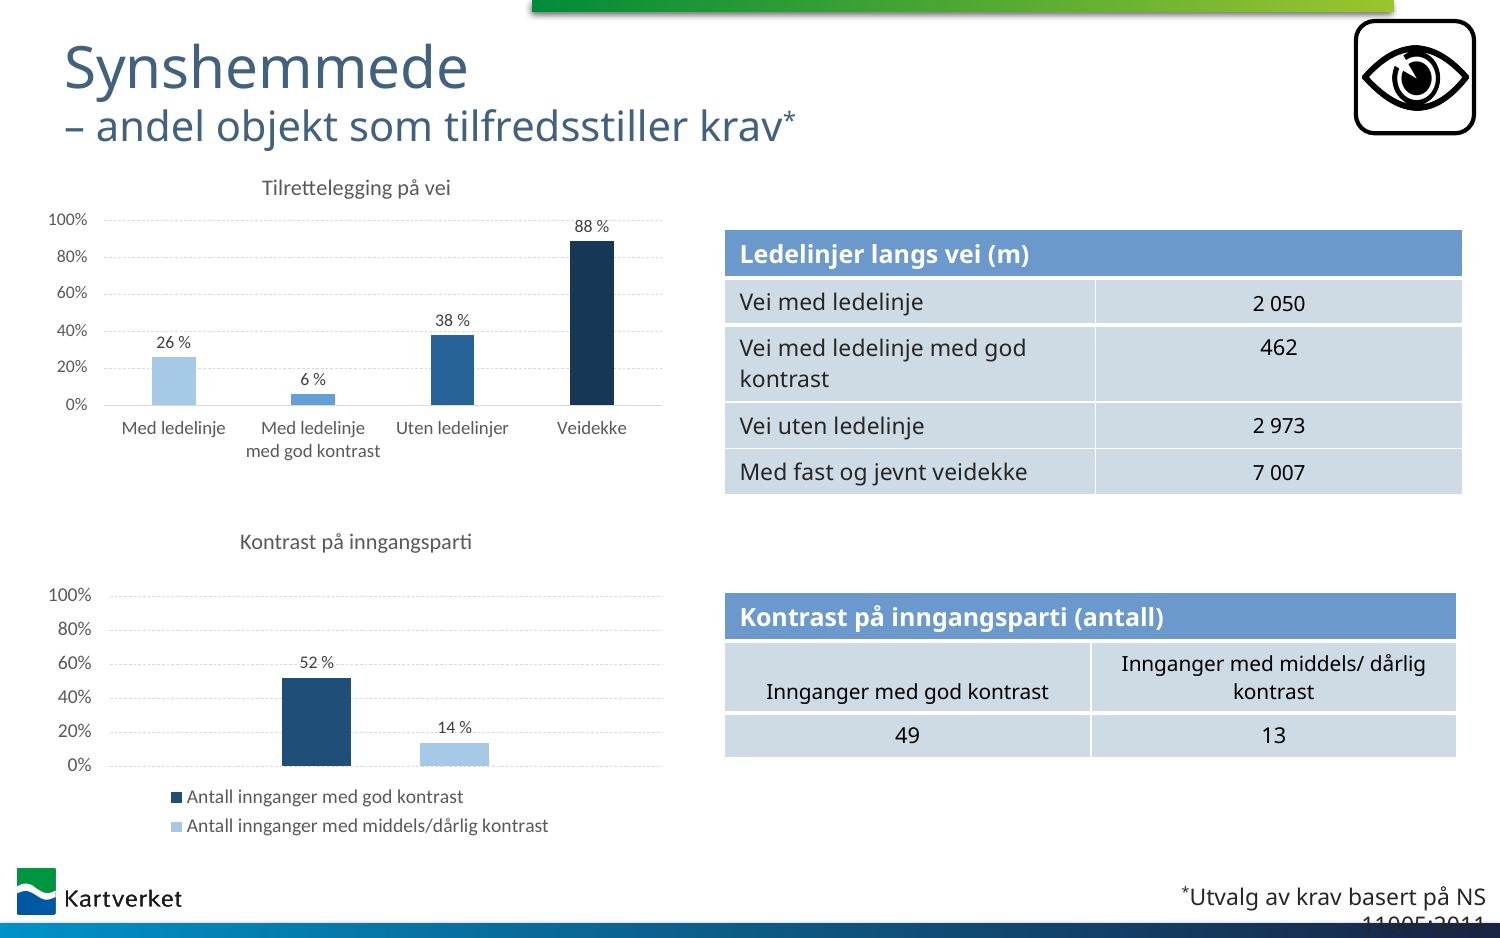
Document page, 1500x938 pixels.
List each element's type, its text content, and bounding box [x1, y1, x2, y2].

table_cell Vei med ledelinje [725, 280, 1095, 323]
picture [41, 520, 673, 846]
table_cell Med fast og jevnt veidekke [725, 449, 1095, 494]
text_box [1355, 20, 1475, 134]
table_cell 2 050 [1096, 280, 1462, 323]
table_cell 2 973 [1096, 403, 1462, 448]
table_cell Vei uten ledelinje [725, 403, 1095, 448]
table_header Kontrast på inngangsparti (antall) [725, 593, 1456, 639]
table_cell Innganger med god kontrast [725, 643, 1090, 711]
table_cell 49 [725, 715, 1090, 757]
table_cell Innganger med middels/ dårlig kontrast [1092, 643, 1456, 711]
table_cell 13 [1092, 715, 1456, 757]
table_cell 462 [1096, 327, 1462, 401]
table_cell Vei med ledelinje med god kontrast [725, 327, 1095, 401]
picture [41, 166, 673, 492]
text_box Synshemmede – andel objekt som tilfredsstiller krav* [49, 24, 1431, 158]
text_box *Utvalg av krav basert på NS 11005:2011 [1068, 873, 1500, 938]
table_header Ledelinjer langs vei (m) [725, 230, 1462, 276]
table_cell 7 007 [1096, 449, 1462, 494]
